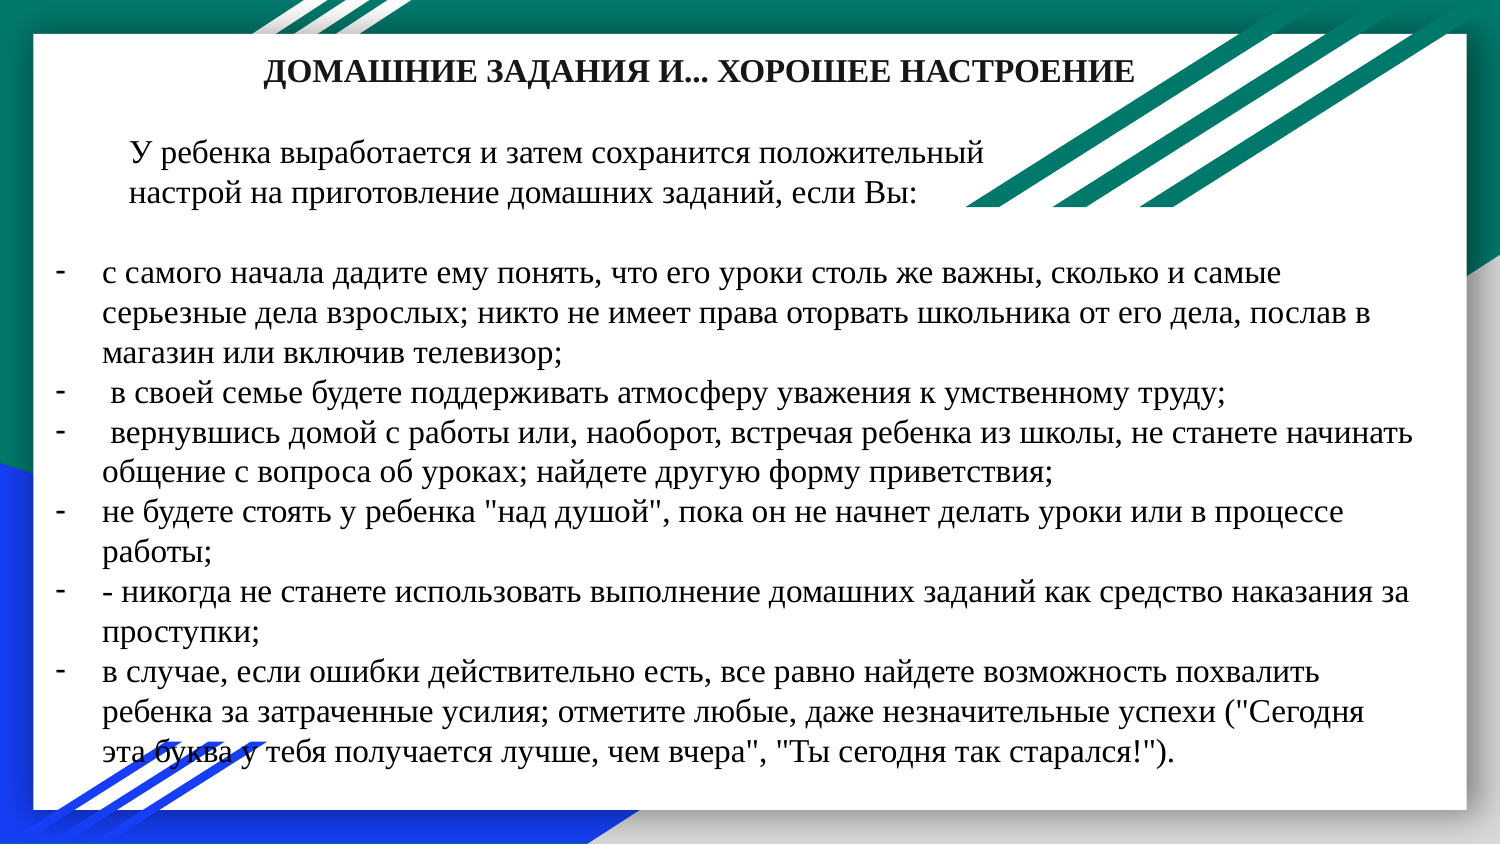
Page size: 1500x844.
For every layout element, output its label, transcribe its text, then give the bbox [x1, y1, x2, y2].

title ДОМАШНИЕ ЗАДАНИЯ И... ХОРОШЕЕ НАСТРОЕНИЕ [0, 32, 1199, 188]
text_box У ребенка выработается и затем сохранится положительный настрой на приготовление домашних заданий, если Вы: с самого начала дадите ему понять, что его уроки столь же важны, сколько и самые серьезные дела взрослых; никто не имеет права оторвать школьника от его дела, послав в магазин или включив телевизор; в своей семье будете поддерживать атмосферу уважения к умственному труду; вернувшись домой с работы или, наоборот, встречая ребенка из школы, не станете начинать общение с вопроса об уроках; найдете другую форму приветствия; не будете стоять у ребенка "над душой", пока он не начнет делать уроки или в процессе работы; - никогда не станете использовать выполнение домашних заданий как средство наказания за проступки; в случае, если ошибки действительно есть, все равно найдете возможность похвалить ребенка за затраченные усилия; отметите любые, даже незначительные успехи ("Сегодня эта буква у тебя получается лучше, чем вчера", "Ты сегодня так старался!"). [40, 122, 1433, 817]
